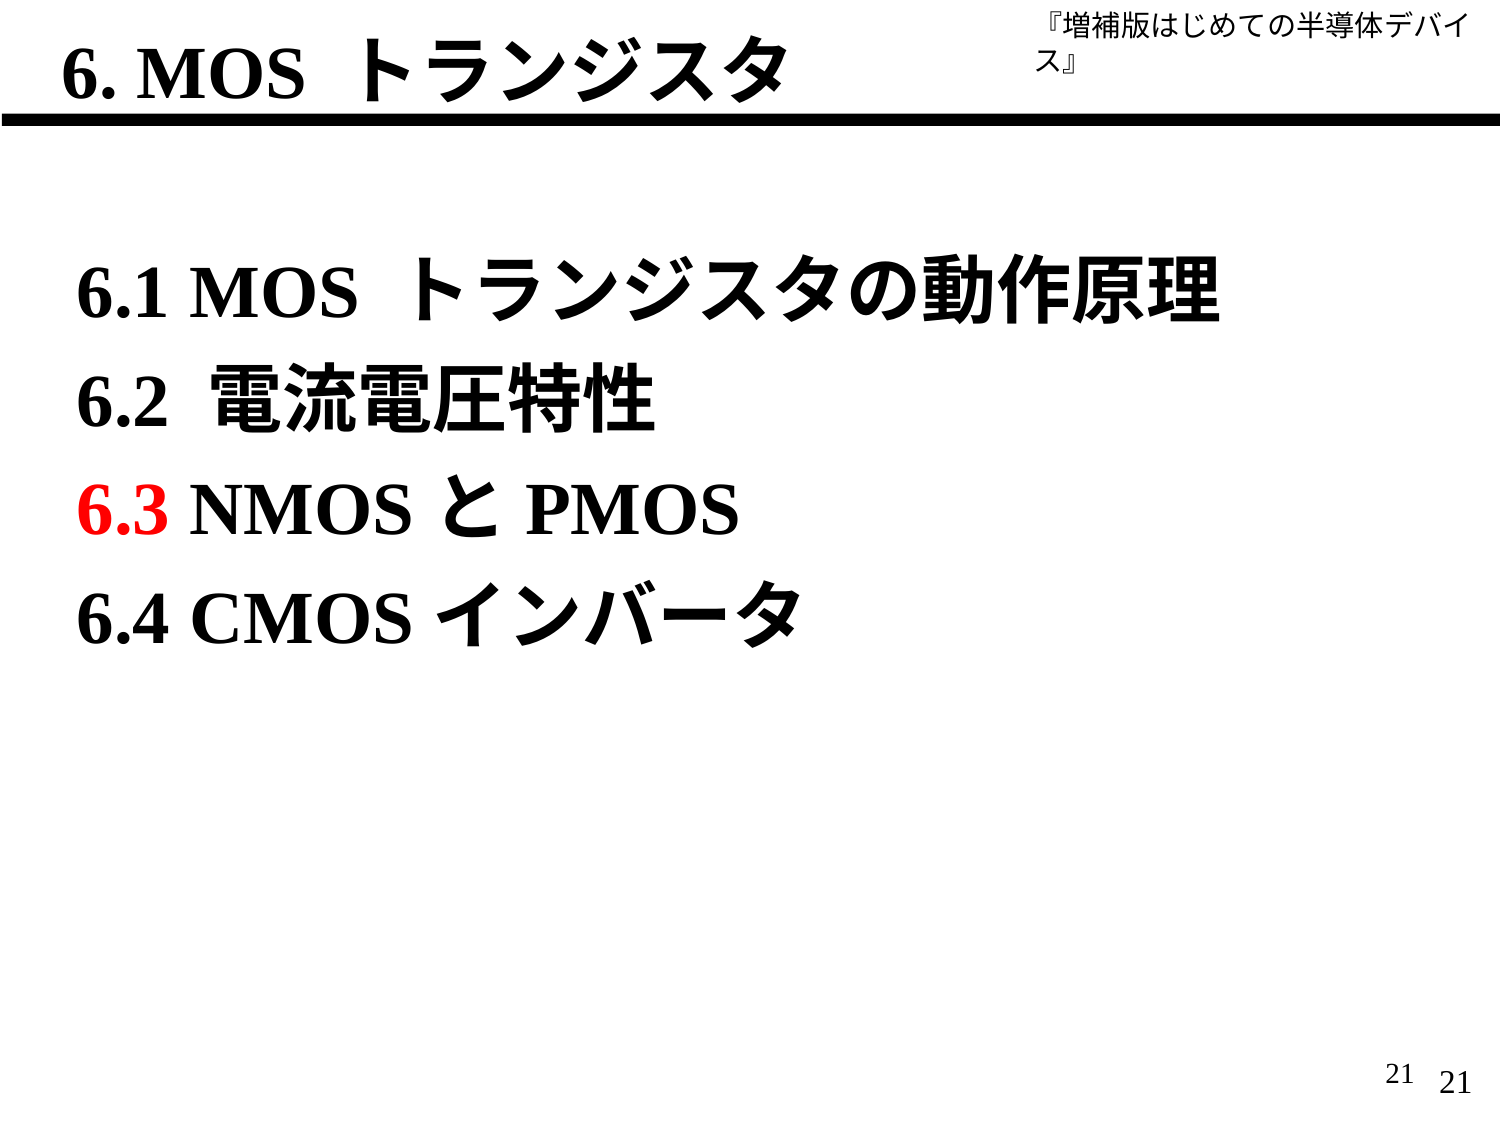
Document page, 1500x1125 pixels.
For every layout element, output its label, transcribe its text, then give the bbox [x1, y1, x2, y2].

slide_number 21 [1175, 1042, 1488, 1118]
list 6.1 MOS トランジスタの動作原理 6.2 電流電圧特性 6.3 NMOSとPMOS 6.4 CMOSインバータ [61, 234, 1438, 890]
title 6. MOS トランジスタ [61, 30, 1438, 114]
